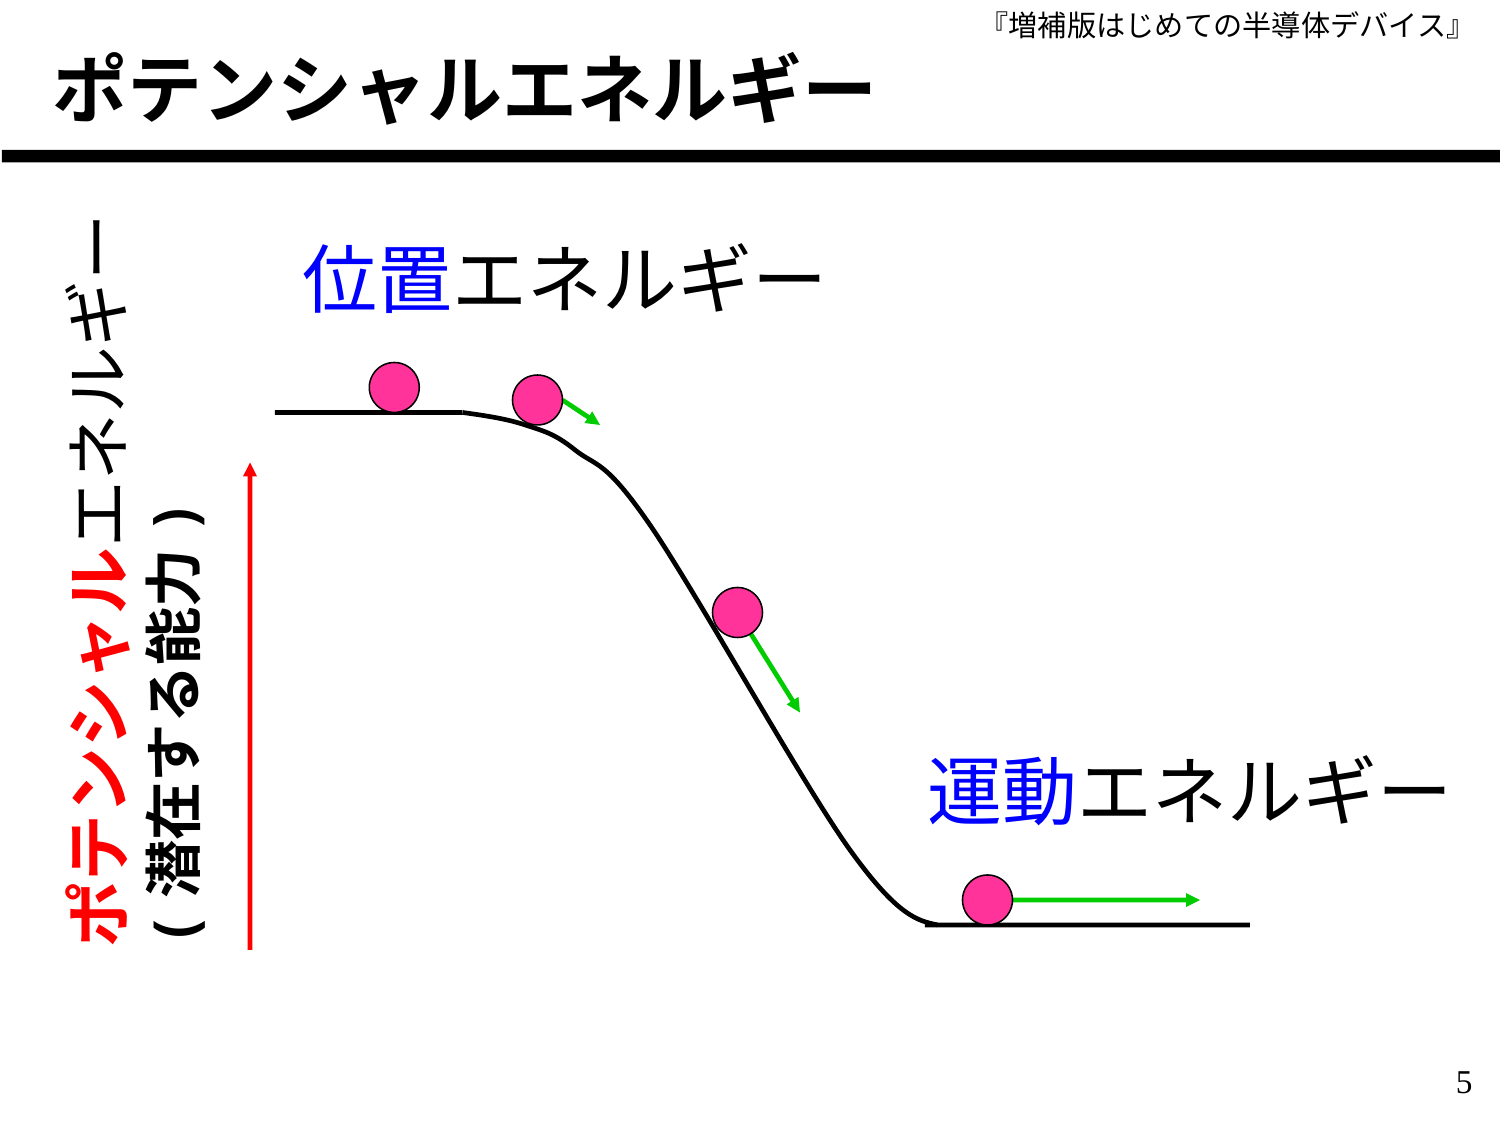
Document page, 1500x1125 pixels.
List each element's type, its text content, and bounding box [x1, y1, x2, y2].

text_box ポテンシャルエネルギー (潜在する能力) [48, 160, 215, 963]
text_box 運動エネルギー [1254, 737, 1468, 843]
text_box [712, 587, 801, 713]
text_box [243, 462, 257, 950]
title ポテンシャルエネルギー [37, 12, 1500, 163]
text_box 位置エネルギー [287, 224, 843, 330]
text_box [369, 362, 420, 410]
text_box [962, 874, 1201, 926]
slide_number 5 [1175, 1042, 1488, 1118]
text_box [274, 412, 1251, 926]
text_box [512, 374, 601, 426]
